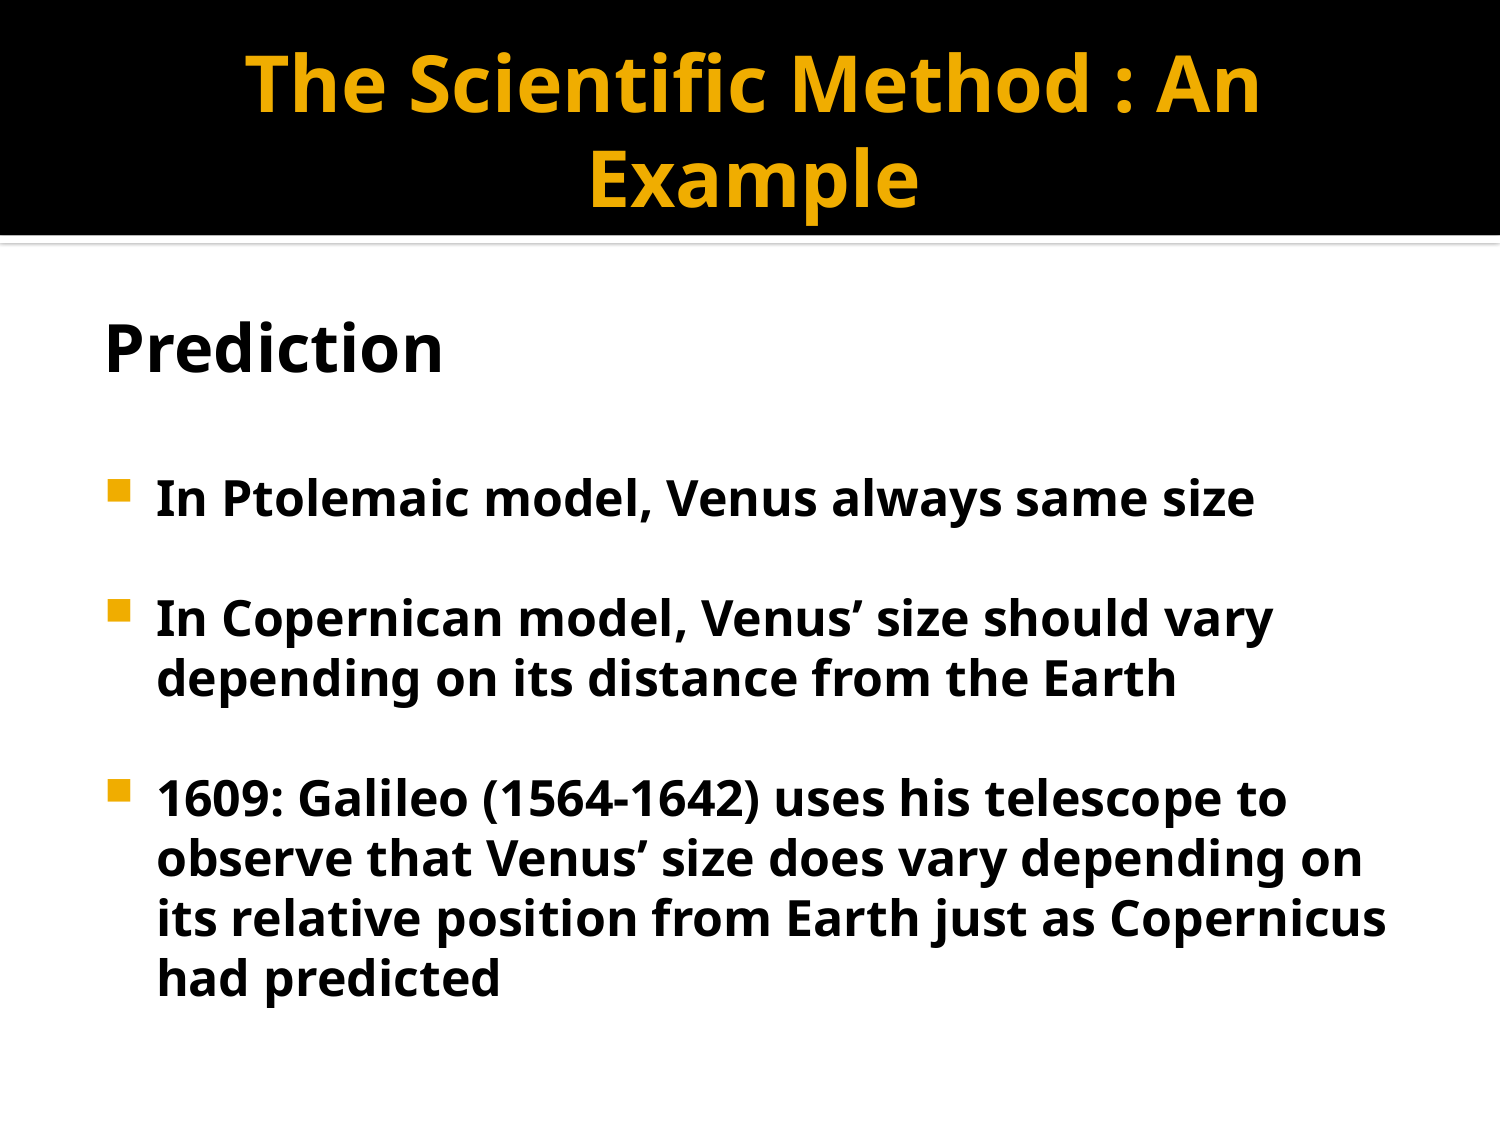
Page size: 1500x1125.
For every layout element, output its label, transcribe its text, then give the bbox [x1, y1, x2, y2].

title The Scientific Method : An Example [75, 25, 1425, 231]
list Prediction In Ptolemaic model, Venus always same size In Copernican model, Venus’ size should vary depending on its distance from the Earth 1609: Galileo (1564-1642) uses his telescope to observe that Venus’ size does vary depending on its relative position from Earth just as Copernicus had predicted [75, 291, 1425, 1050]
